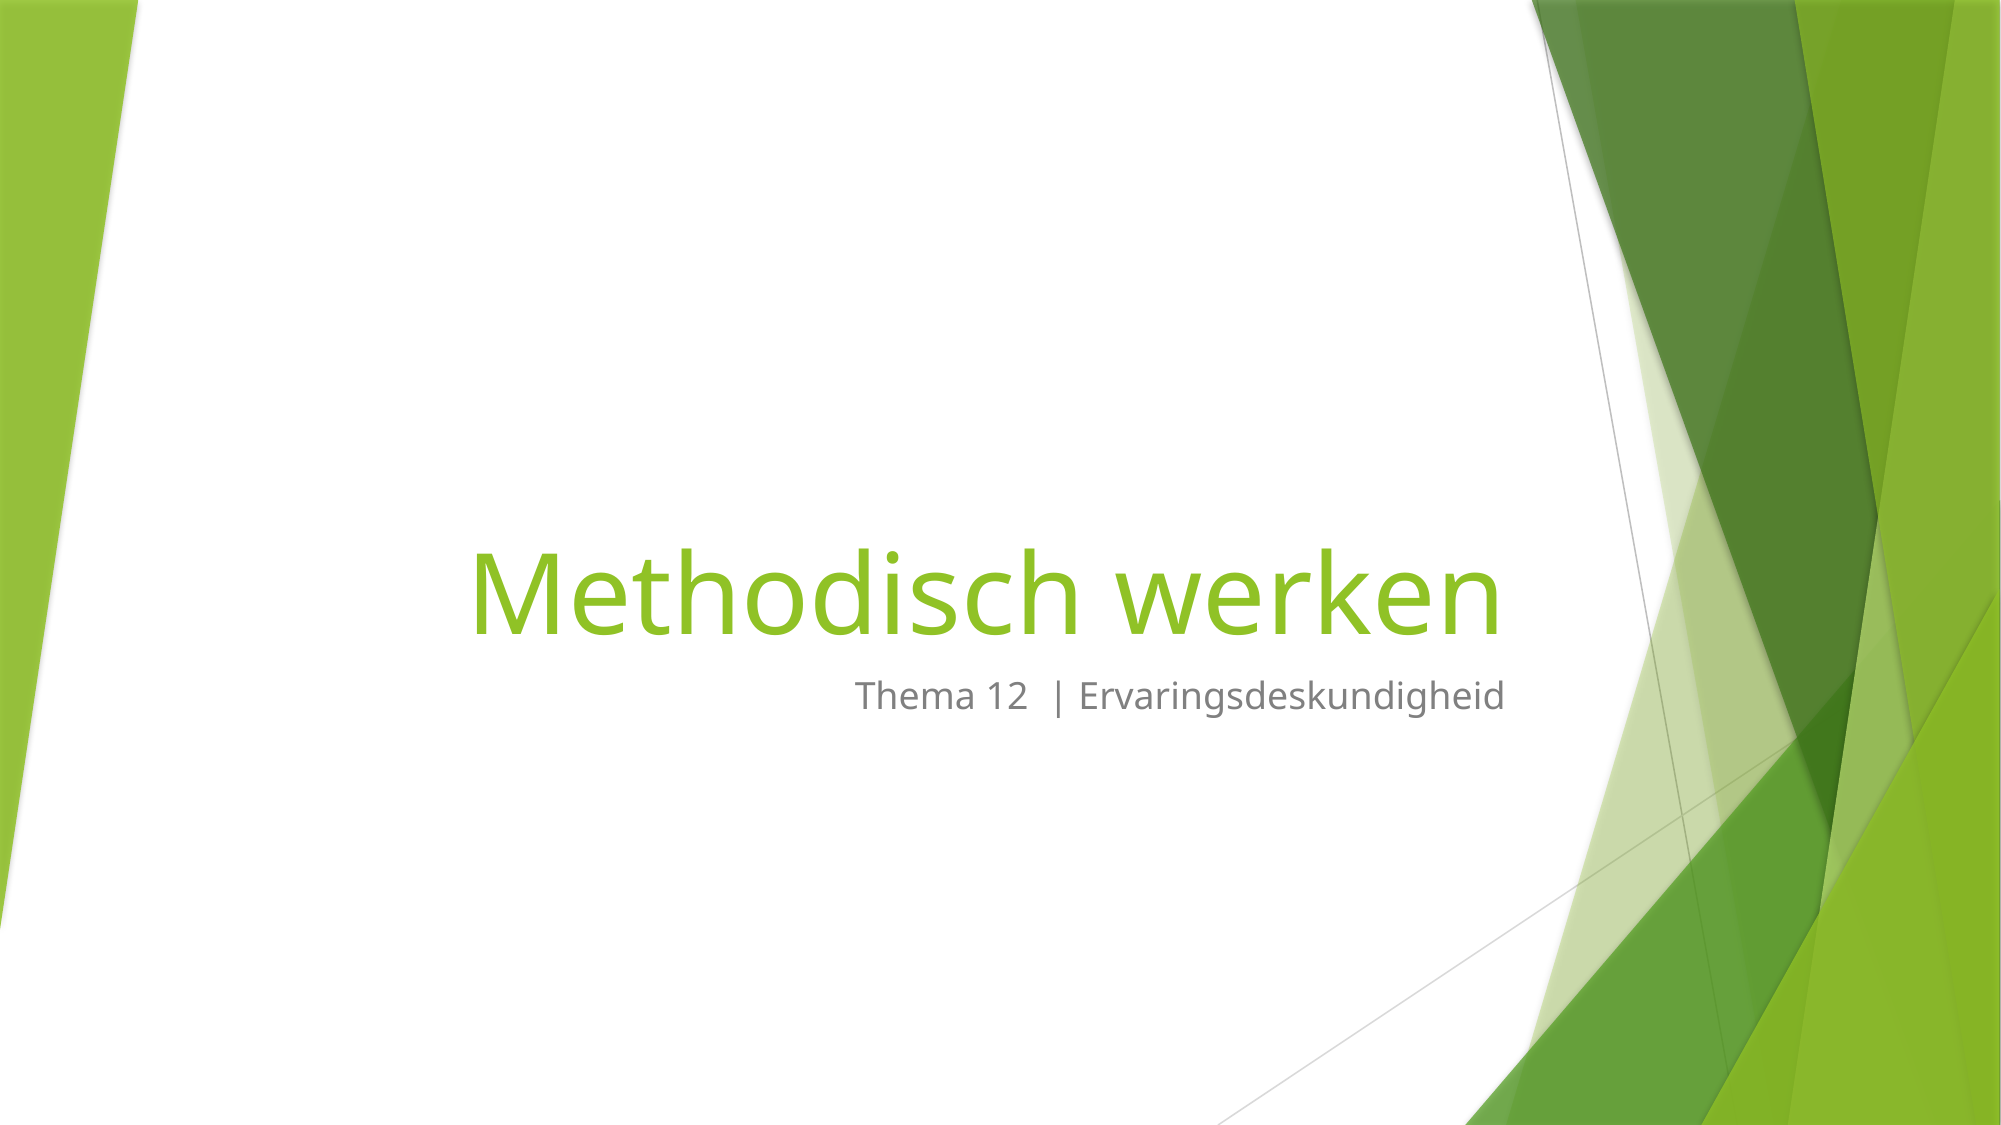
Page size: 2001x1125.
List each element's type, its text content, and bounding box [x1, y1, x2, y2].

subtitle Thema 12 | Ervaringsdeskundigheid [247, 664, 1522, 845]
title Methodisch werken [247, 394, 1522, 664]
